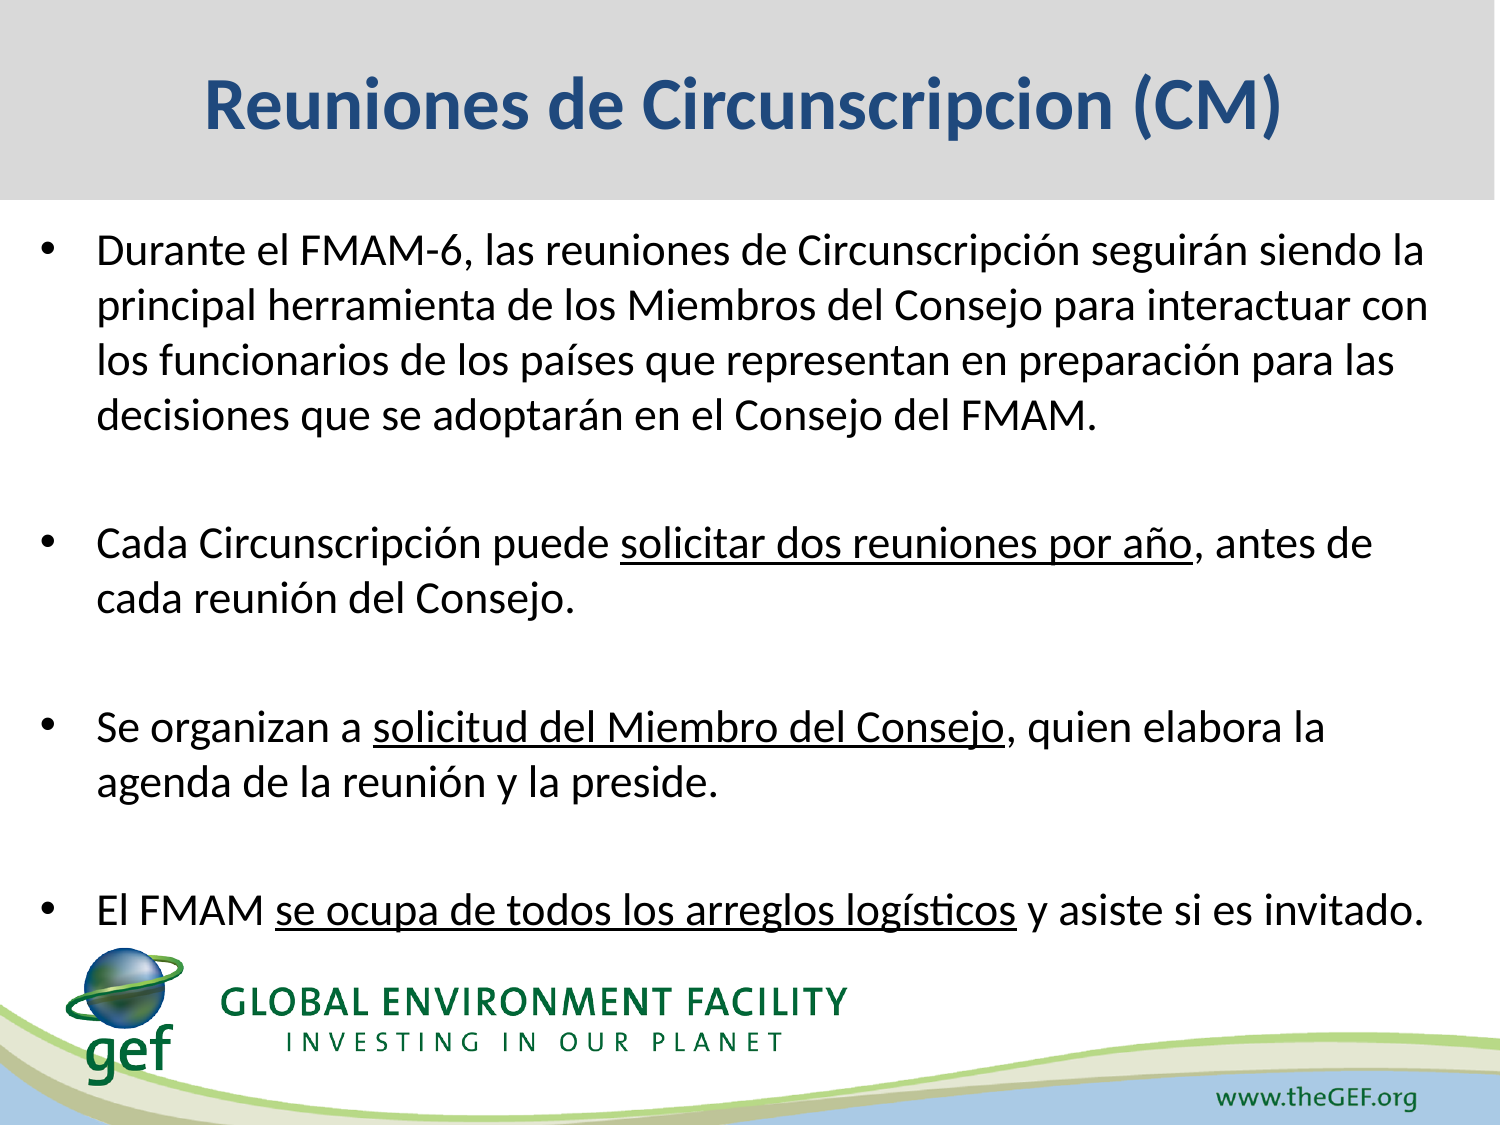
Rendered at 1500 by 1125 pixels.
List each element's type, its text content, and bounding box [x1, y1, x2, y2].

picture [0, 920, 1500, 1125]
list Durante el FMAM-6, las reuniones de Circunscripción seguirán siendo la principal herramienta de los Miembros del Consejo para interactuar con los funcionarios de los países que representan en preparación para las decisiones que se adoptarán en el Consejo del FMAM. Cada Circunscripción puede solicitar dos reuniones por año, antes de cada reunión del Consejo. Se organizan a solicitud del Miembro del Consejo, quien elabora la agenda de la reunión y la preside. El FMAM se ocupa de todos los arreglos logísticos y asiste si es invitado. [24, 212, 1476, 1001]
title Reuniones de Circunscripcion (CM) [0, 0, 1495, 201]
